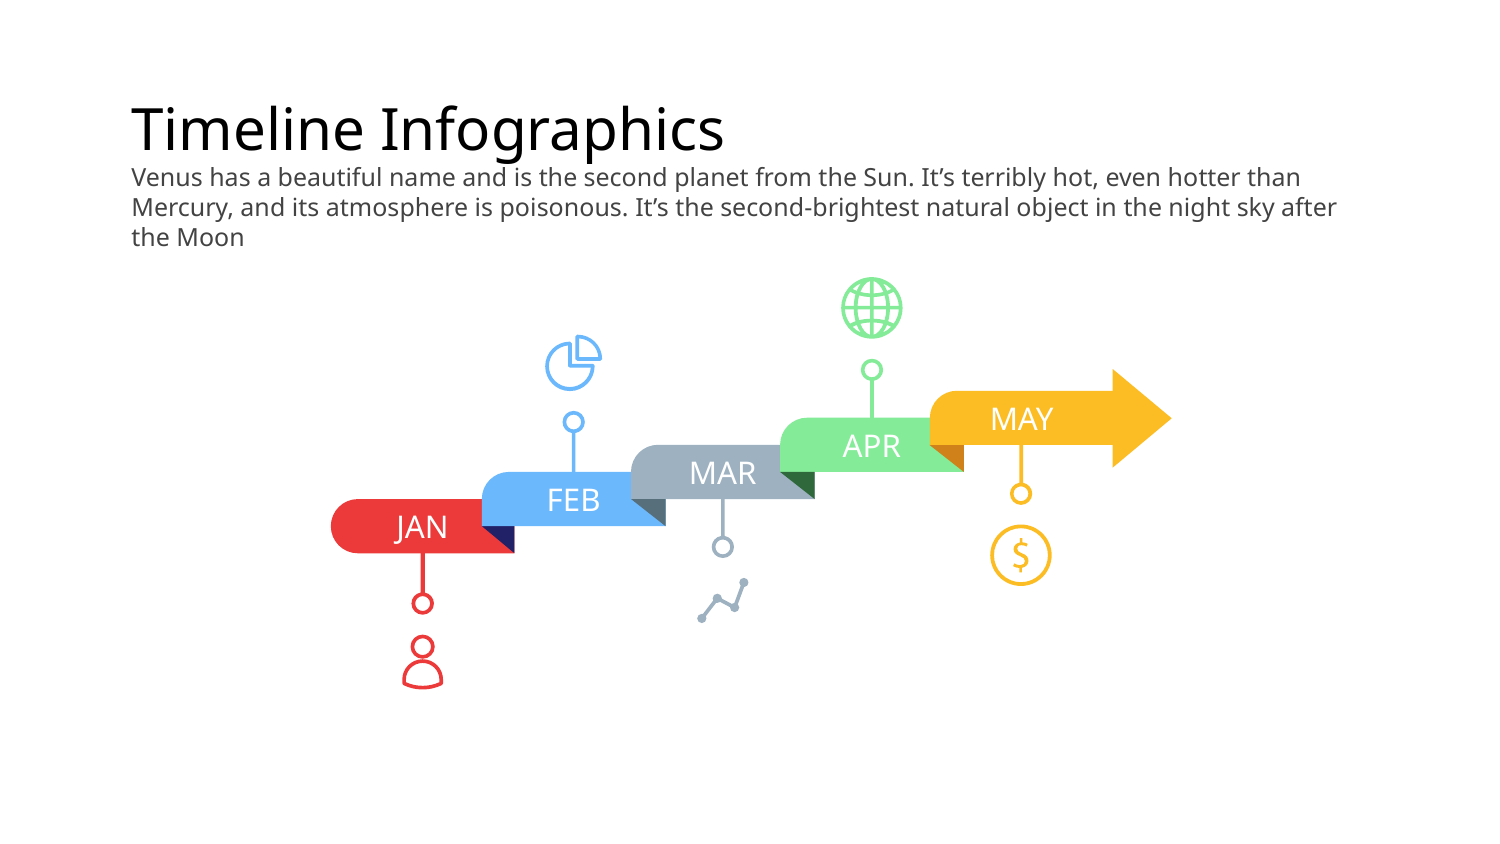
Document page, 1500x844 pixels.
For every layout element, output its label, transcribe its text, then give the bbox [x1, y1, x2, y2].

text_box Venus has a beautiful name and is the second planet from the Sun. It’s terribly hot, even hotter than Mercury, and its atmosphere is poisonous. It’s the second-brightest natural object in the night sky after the Moon [116, 166, 1384, 246]
title Timeline Infographics [116, 88, 1384, 166]
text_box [779, 276, 965, 500]
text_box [929, 368, 1172, 587]
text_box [330, 498, 515, 690]
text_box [630, 444, 815, 624]
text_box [481, 334, 666, 554]
